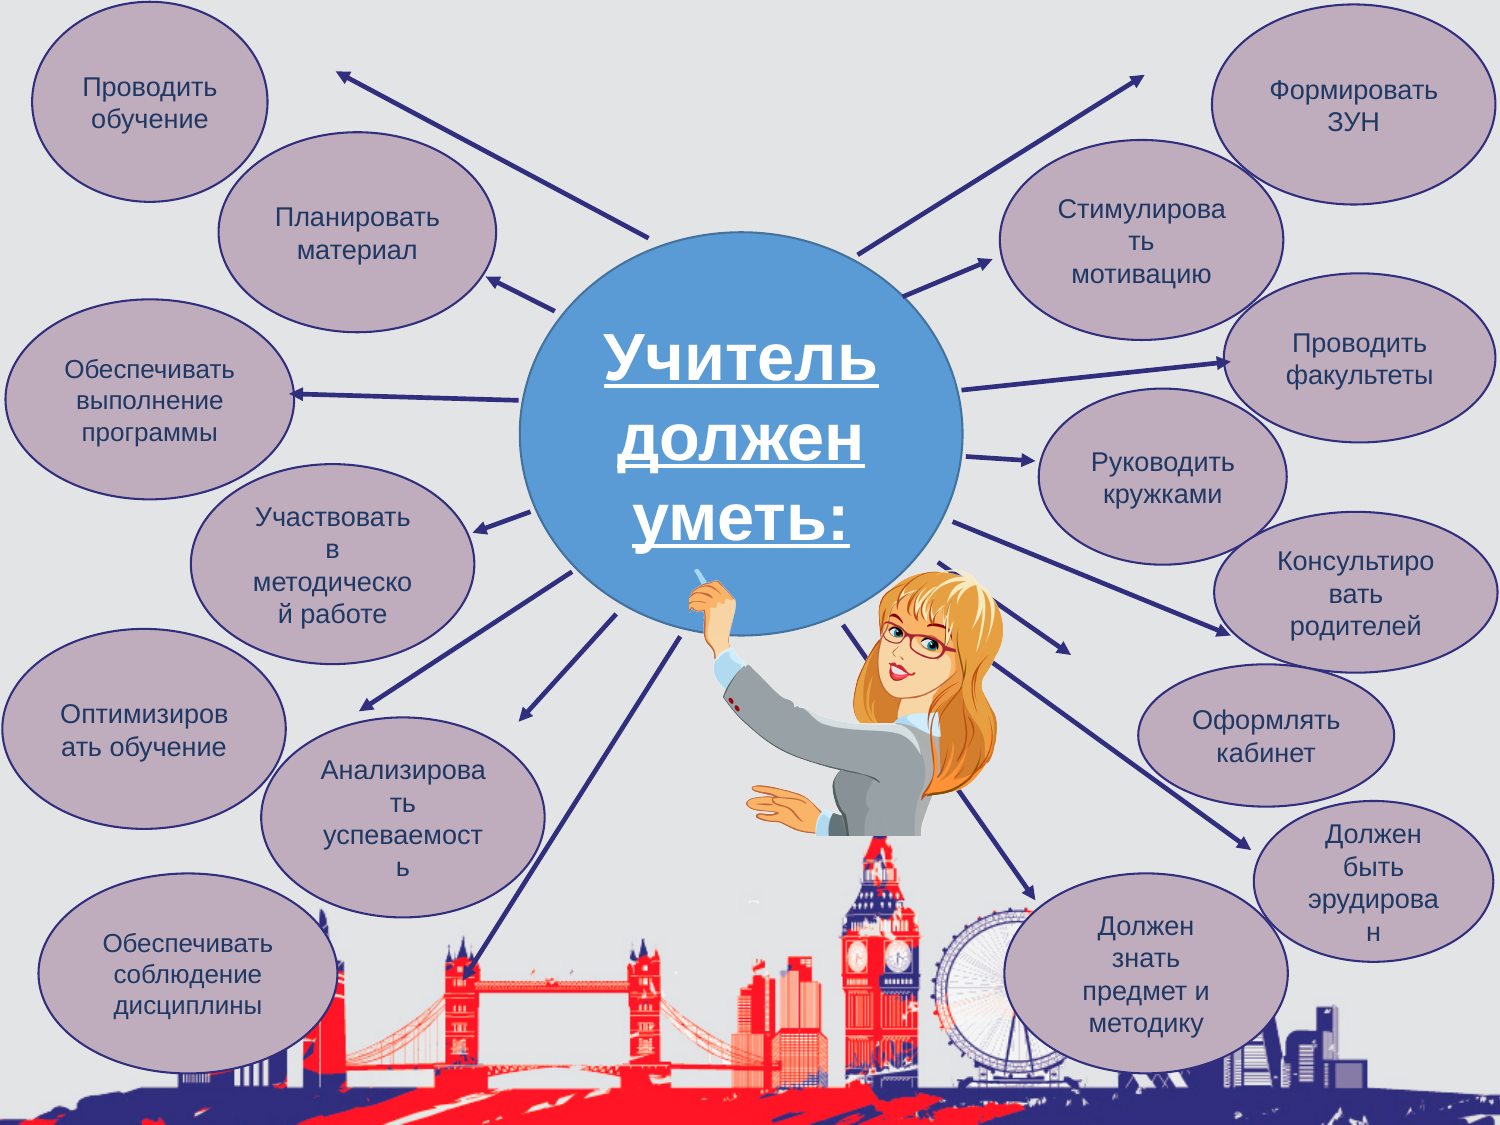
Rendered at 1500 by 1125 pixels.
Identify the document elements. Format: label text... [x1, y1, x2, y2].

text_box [902, 259, 993, 297]
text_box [857, 74, 1145, 255]
text_box Учитель должен уметь: [518, 231, 964, 631]
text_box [518, 613, 617, 636]
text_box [462, 636, 681, 981]
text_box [952, 521, 1231, 593]
text_box Обеспечивать выполнение программы [4, 298, 296, 501]
text_box Анализировать успеваемость [260, 716, 462, 919]
text_box Руководить кружками [1037, 391, 1288, 551]
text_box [842, 836, 1036, 901]
text_box Должен быть эрудирован [1252, 799, 1495, 963]
text_box Формировать ЗУН [1210, 3, 1497, 206]
text_box Должен знать предмет и методику [1003, 872, 1289, 1075]
text_box Оптимизировать обучение [1, 627, 287, 830]
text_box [897, 593, 1252, 851]
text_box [335, 71, 649, 239]
text_box Оформлять кабинет [1252, 663, 1396, 808]
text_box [965, 456, 1036, 461]
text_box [485, 276, 555, 312]
text_box Стимулировать мотивацию [1000, 138, 1285, 342]
text_box Проводить факультеты [1222, 272, 1497, 444]
text_box Обеспечивать соблюдение дисциплины [37, 872, 339, 1075]
text_box Консультировать родителей [1231, 510, 1499, 674]
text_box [289, 393, 519, 401]
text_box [358, 571, 573, 712]
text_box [472, 511, 531, 533]
text_box Планировать материал [217, 132, 497, 334]
text_box Участвовать в методической работе [189, 463, 476, 666]
text_box Проводить обучение [31, 0, 269, 203]
picture [0, 0, 1500, 1125]
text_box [961, 361, 1231, 391]
